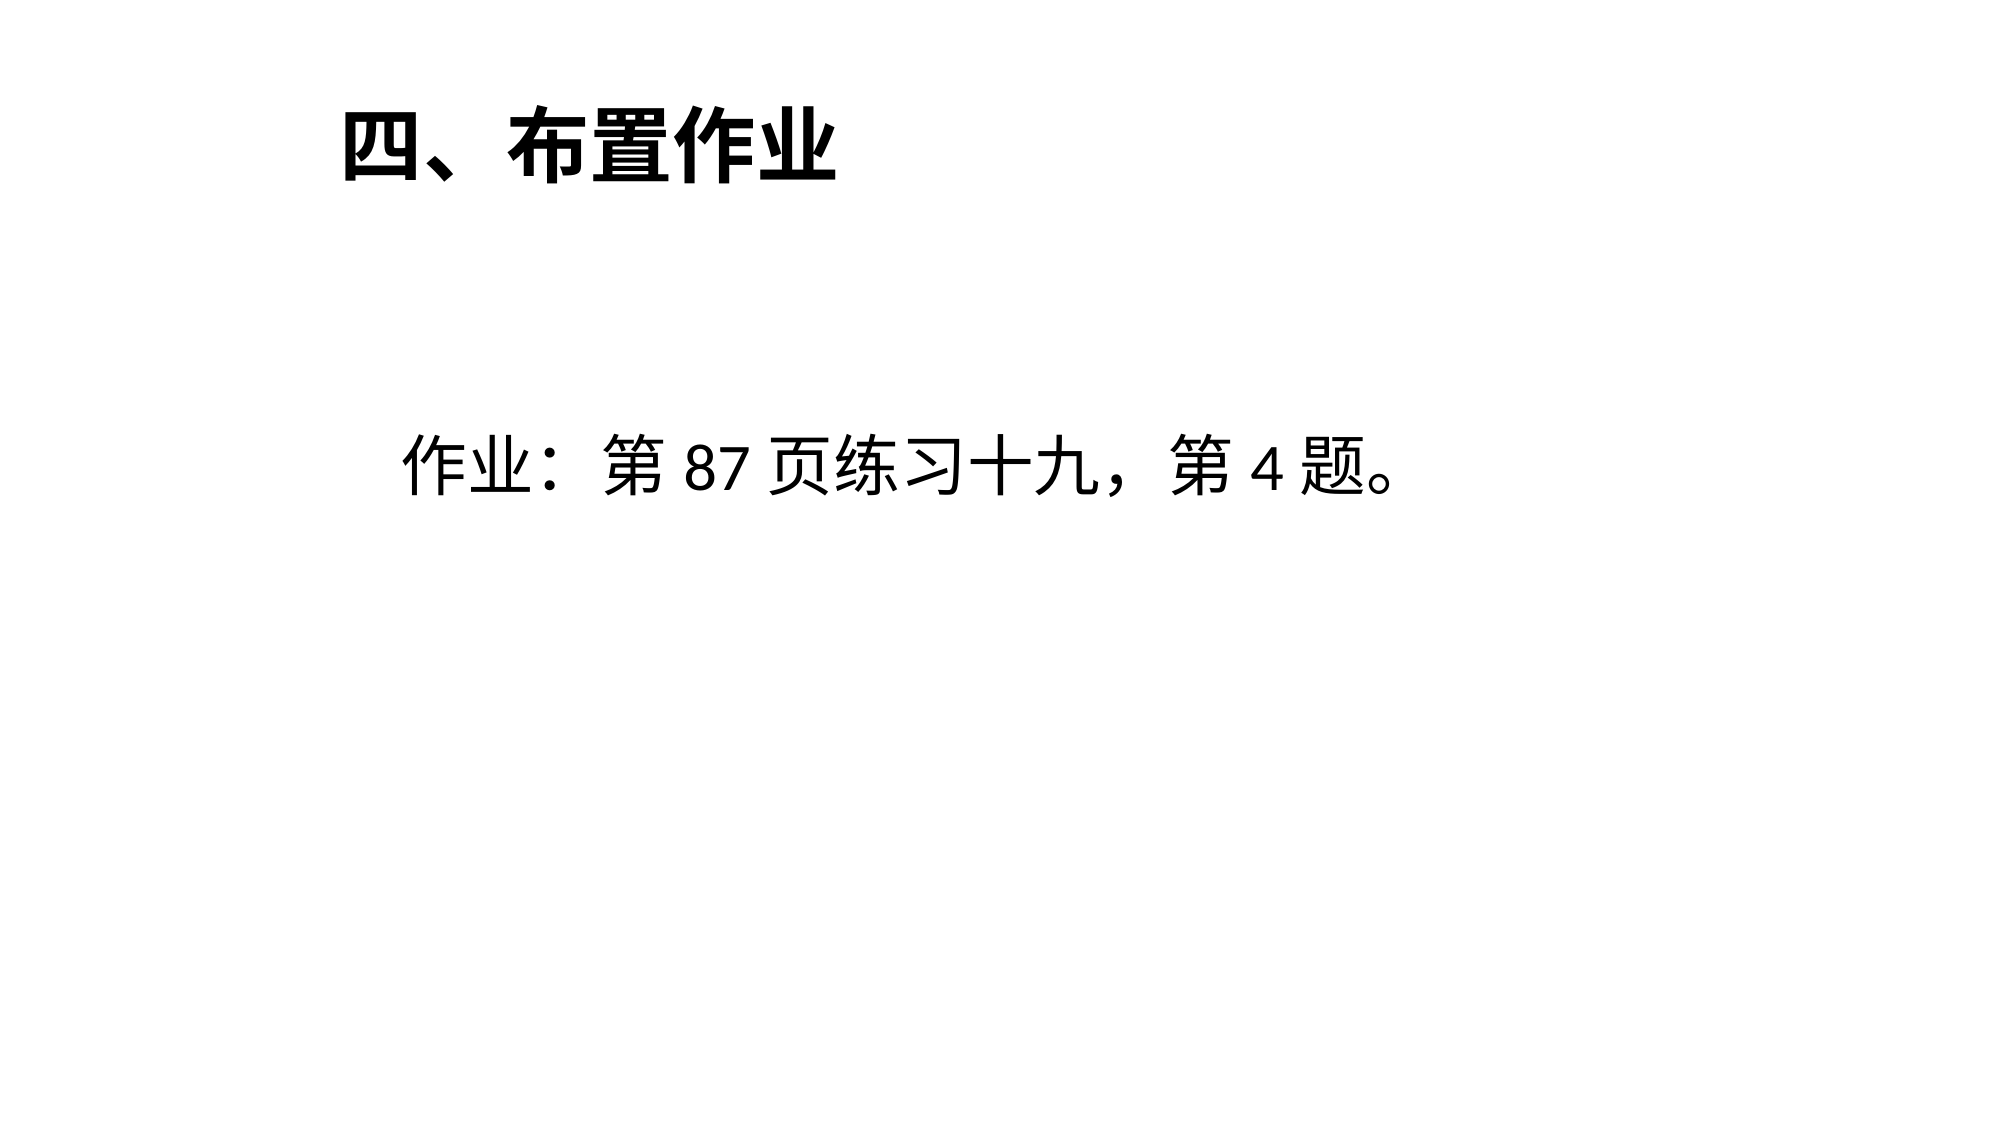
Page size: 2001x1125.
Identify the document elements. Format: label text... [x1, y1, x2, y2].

text_box 作业：第87页练习十九，第4题。 [385, 326, 1593, 562]
title 四、布置作业 [324, 73, 1331, 213]
